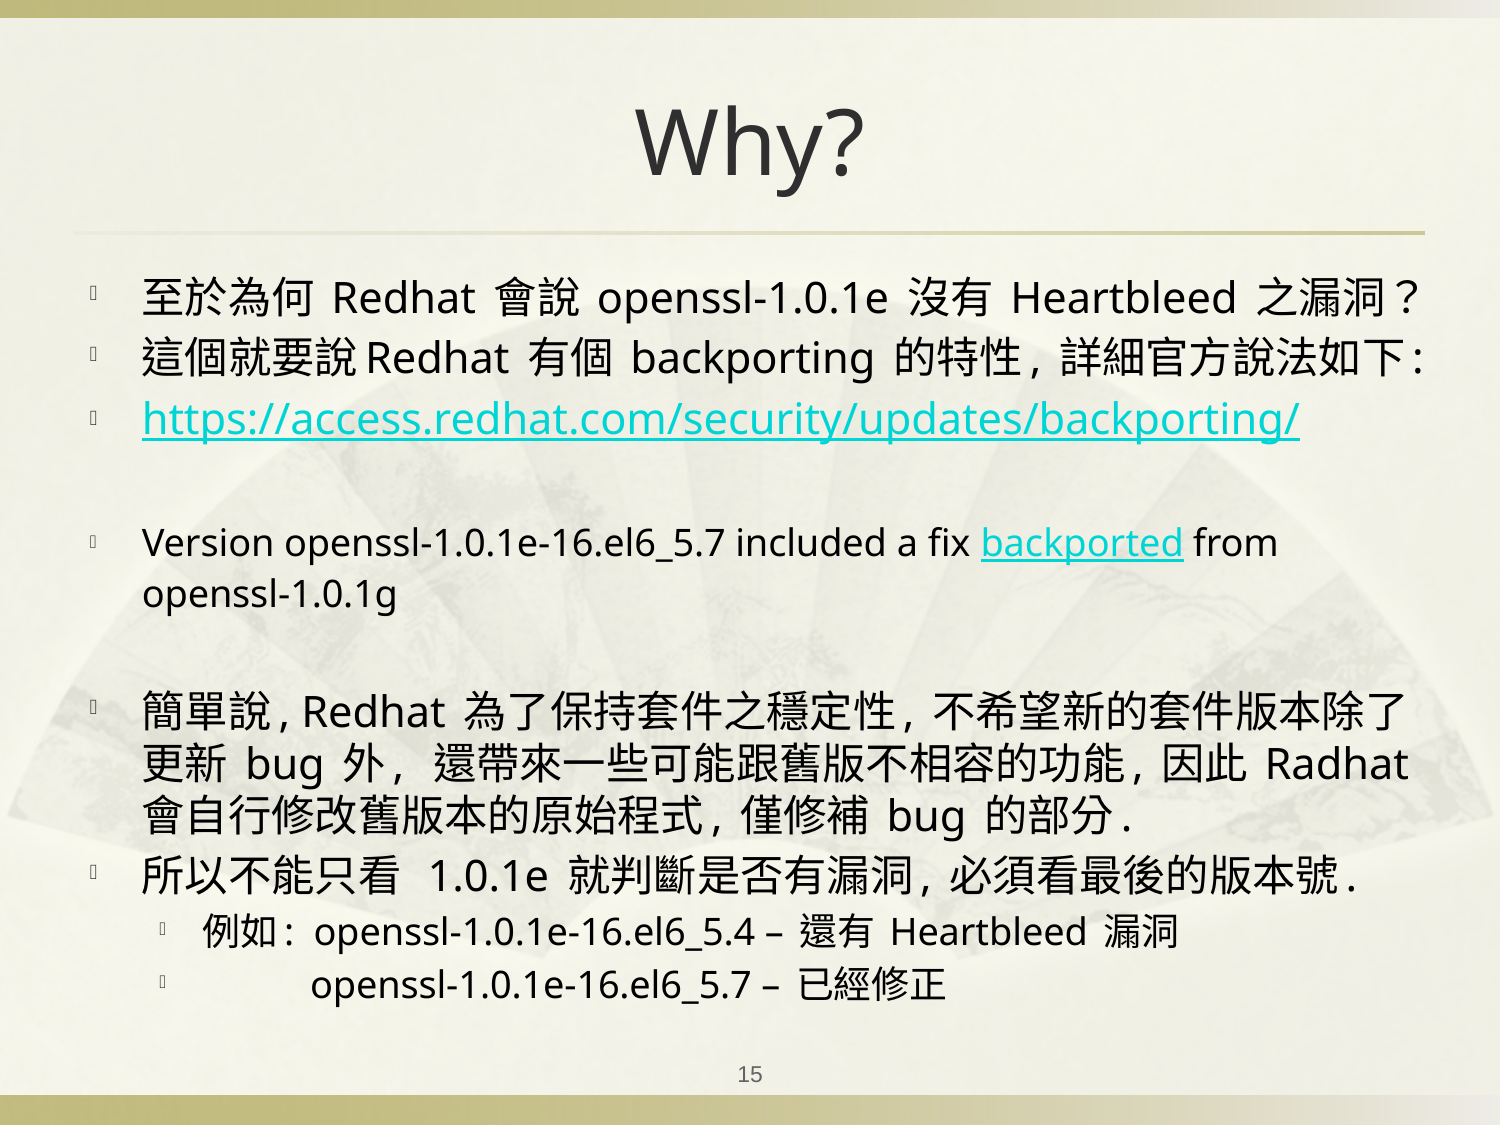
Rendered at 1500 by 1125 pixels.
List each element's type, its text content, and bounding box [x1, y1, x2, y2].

slide_number 15 [675, 1050, 825, 1097]
title Why? [75, 45, 1425, 233]
list 至於為何 Redhat 會說 openssl-1.0.1e 沒有 Heartbleed 之漏洞？ 這個就要說Redhat 有個 backporting 的特性, 詳細官方說法如下: https://access.redhat.com/security/updates/backporting/ Version openssl-1.0.1e-16.el6_5.7 included a fix backported from openssl-1.0.1g 簡單說, Redhat 為了保持套件之穩定性, 不希望新的套件版本除了更新 bug 外, 還帶來一些可能跟舊版不相容的功能, 因此 Radhat 會自行修改舊版本的原始程式, 僅修補 bug 的部分. 所以不能只看 1.0.1e 就判斷是否有漏洞, 必須看最後的版本號. 例如: openssl-1.0.1e-16.el6_5.4 – 還有 Heartbleed 漏洞 openssl-1.0.1e-16.el6_5.7 – 已經修正 [75, 262, 1425, 1032]
